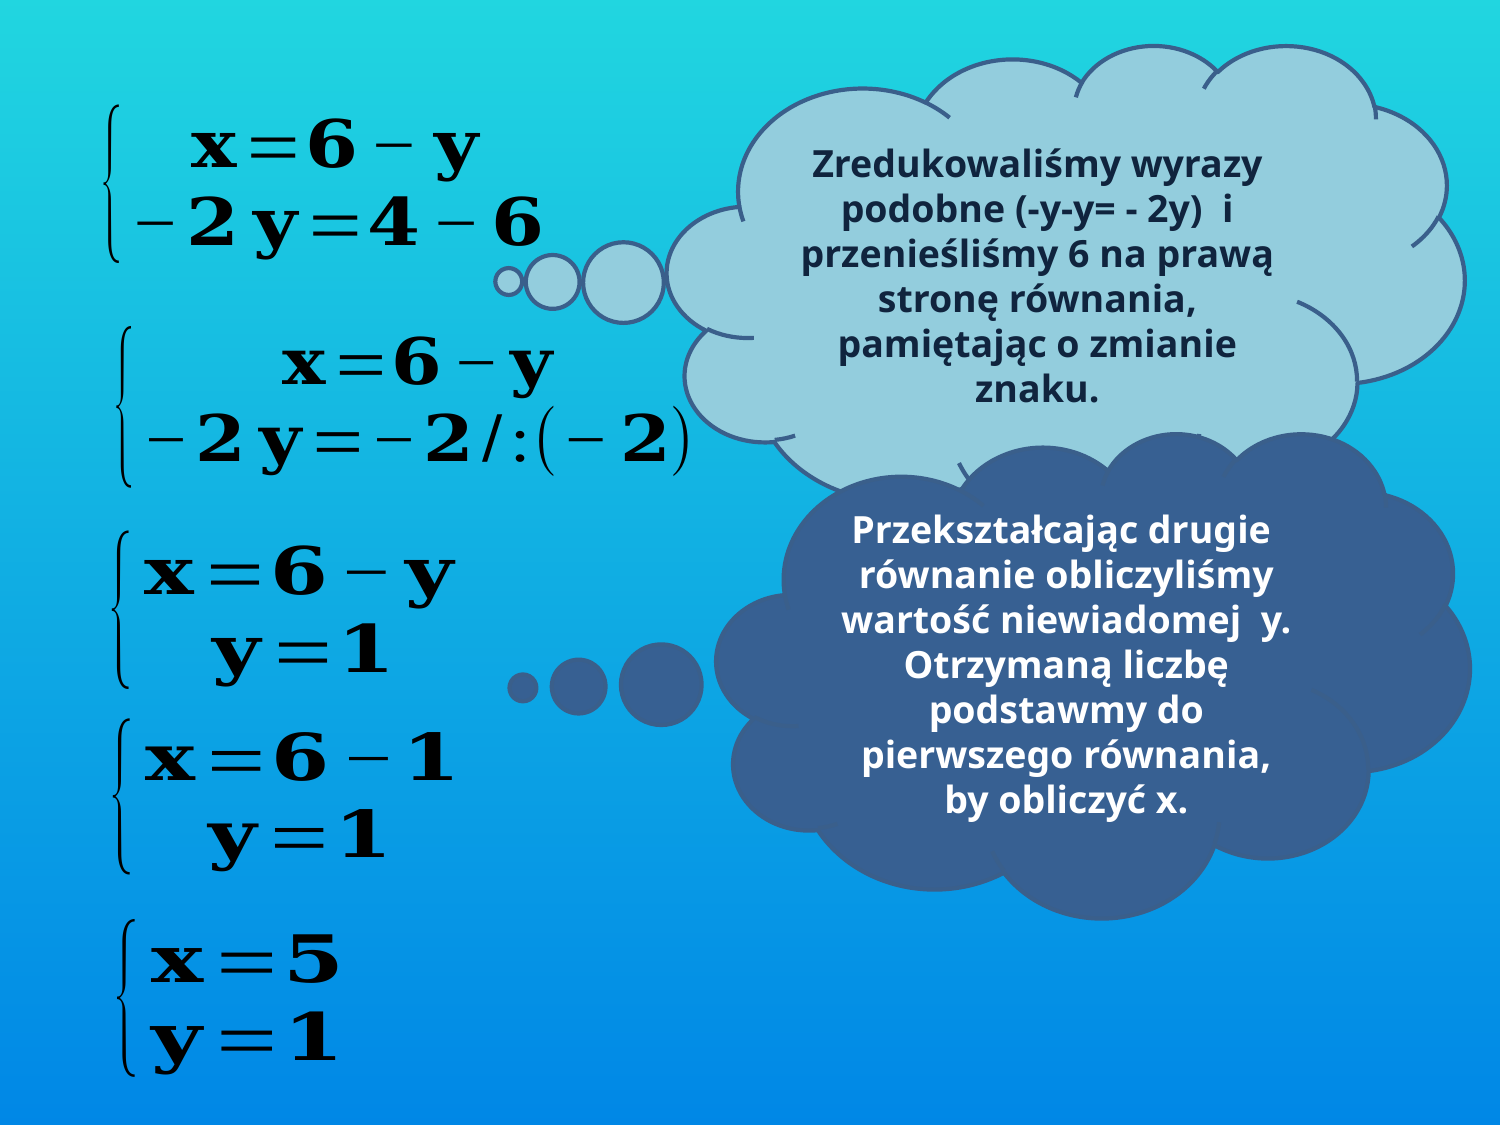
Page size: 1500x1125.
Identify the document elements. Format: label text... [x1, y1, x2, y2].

text_box Zredukowaliśmy wyrazy podobne (-y-y= - 2y) i przenieśliśmy 6 na prawą stronę równania, pamiętając o zmianie znaku. [493, 43, 1467, 492]
text_box Przekształcając drugie równanie obliczyliśmy wartość niewiadomej y. Otrzymaną liczbę podstawmy do pierwszego równania, by obliczyć x. [618, 642, 704, 728]
text_box Przekształcając drugie równanie obliczyliśmy wartość niewiadomej y. Otrzymaną liczbę podstawmy do pierwszego równania, by obliczyć x. [713, 432, 1473, 921]
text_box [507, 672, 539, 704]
text_box Przekształcając drugie równanie obliczyliśmy wartość niewiadomej y. Otrzymaną liczbę podstawmy do pierwszego równania, by obliczyć x. [549, 657, 608, 716]
